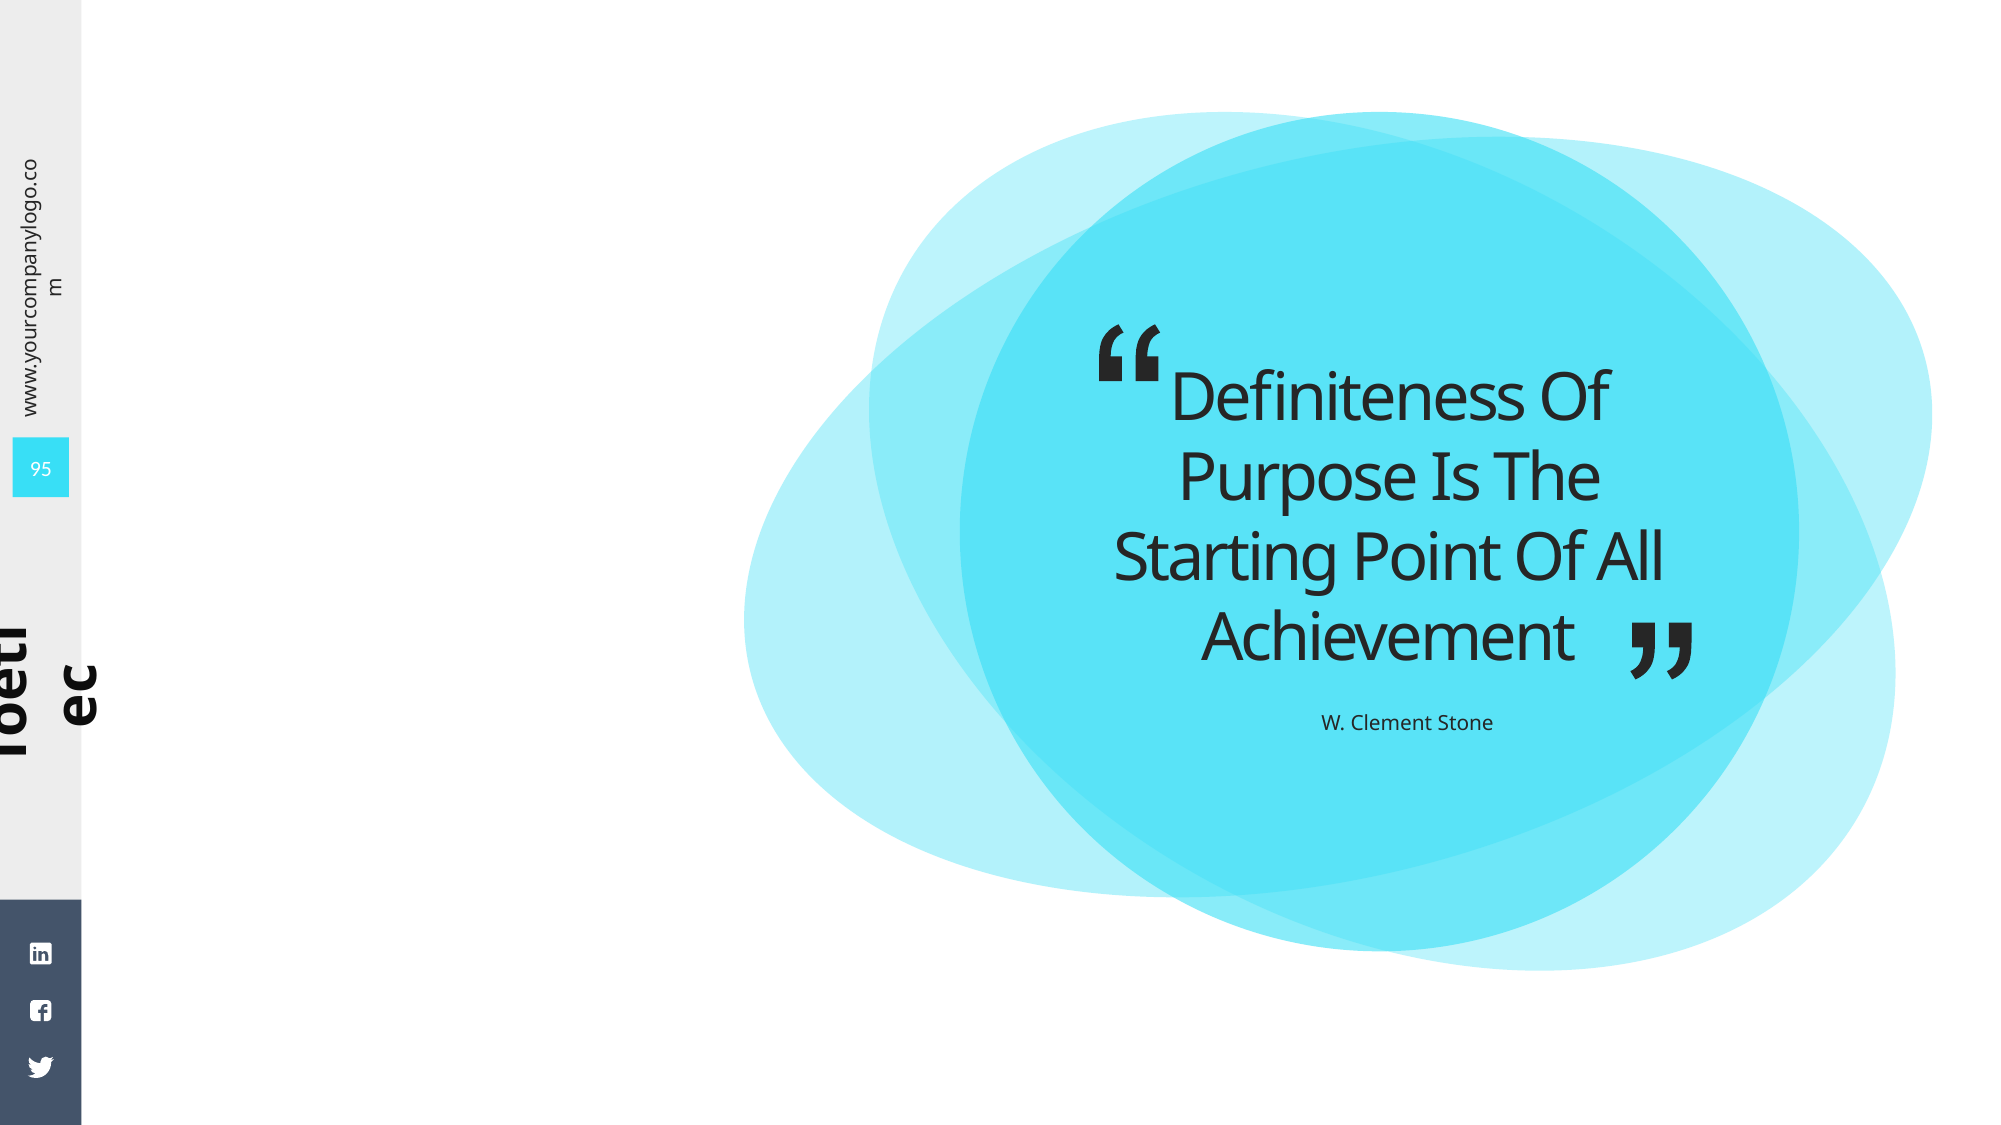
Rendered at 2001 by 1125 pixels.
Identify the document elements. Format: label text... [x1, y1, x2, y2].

slide_number 95 [12, 437, 69, 498]
picture [81, 0, 2000, 1125]
